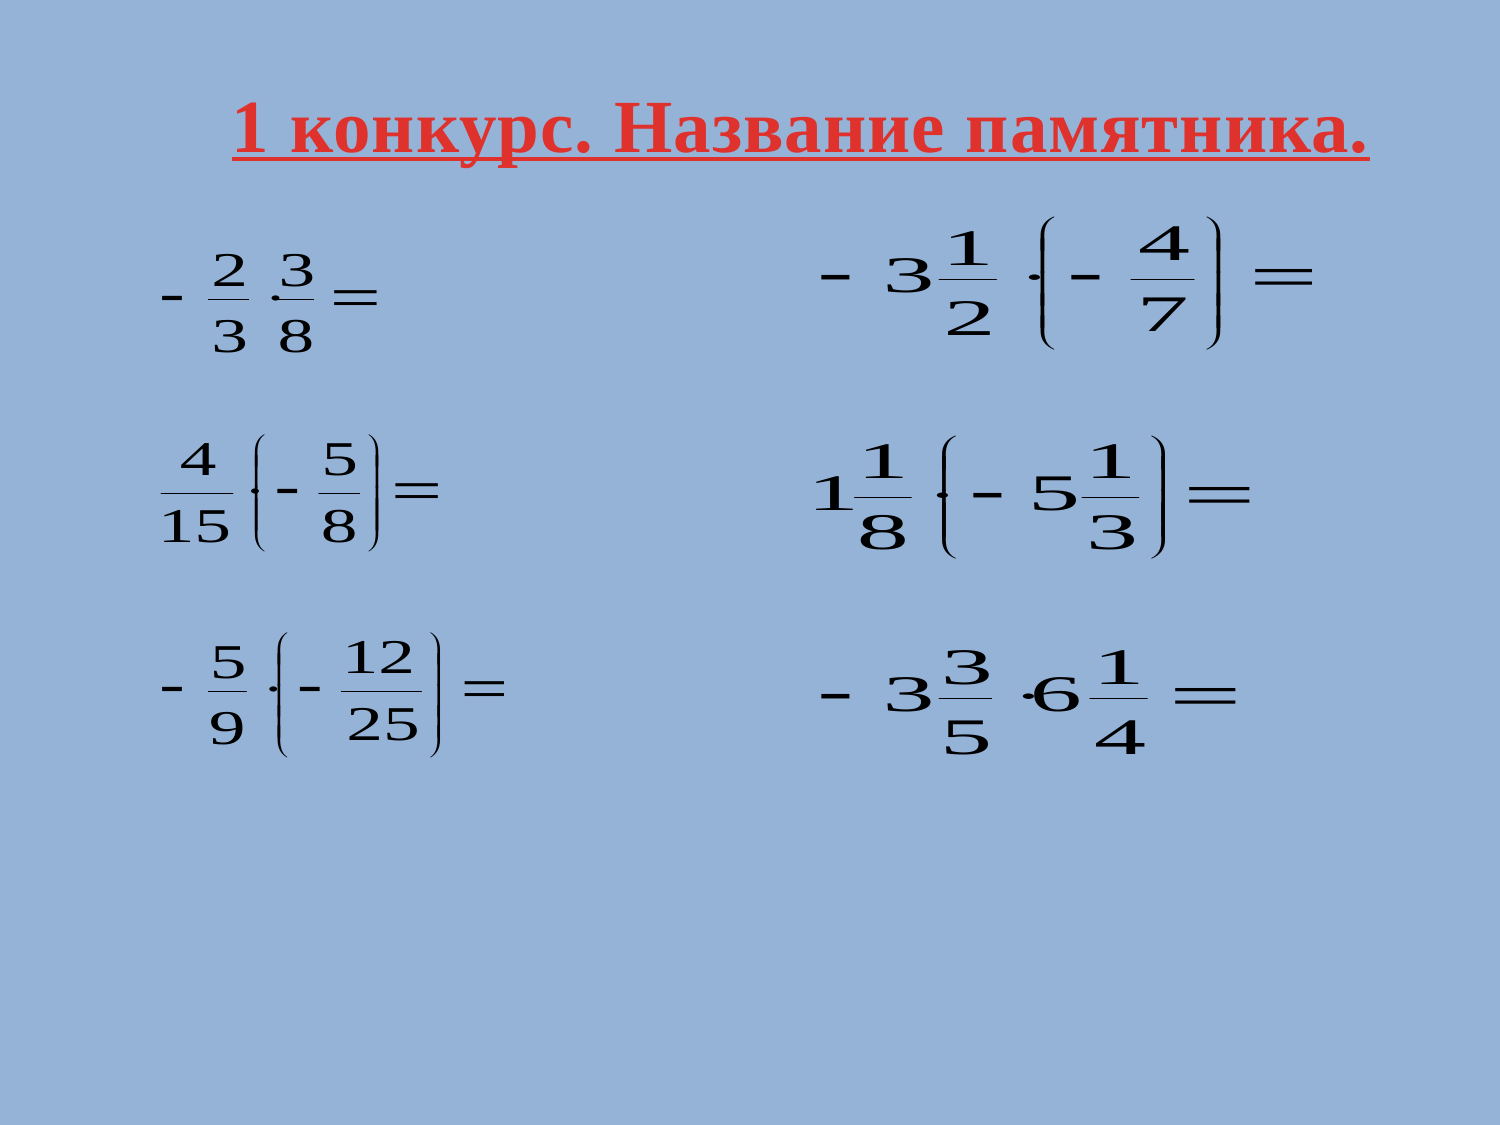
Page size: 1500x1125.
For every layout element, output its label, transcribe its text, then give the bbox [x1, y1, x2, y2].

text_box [152, 243, 504, 765]
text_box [808, 210, 1312, 762]
text_box 1 конкурс. Название памятника. [216, 70, 1386, 176]
